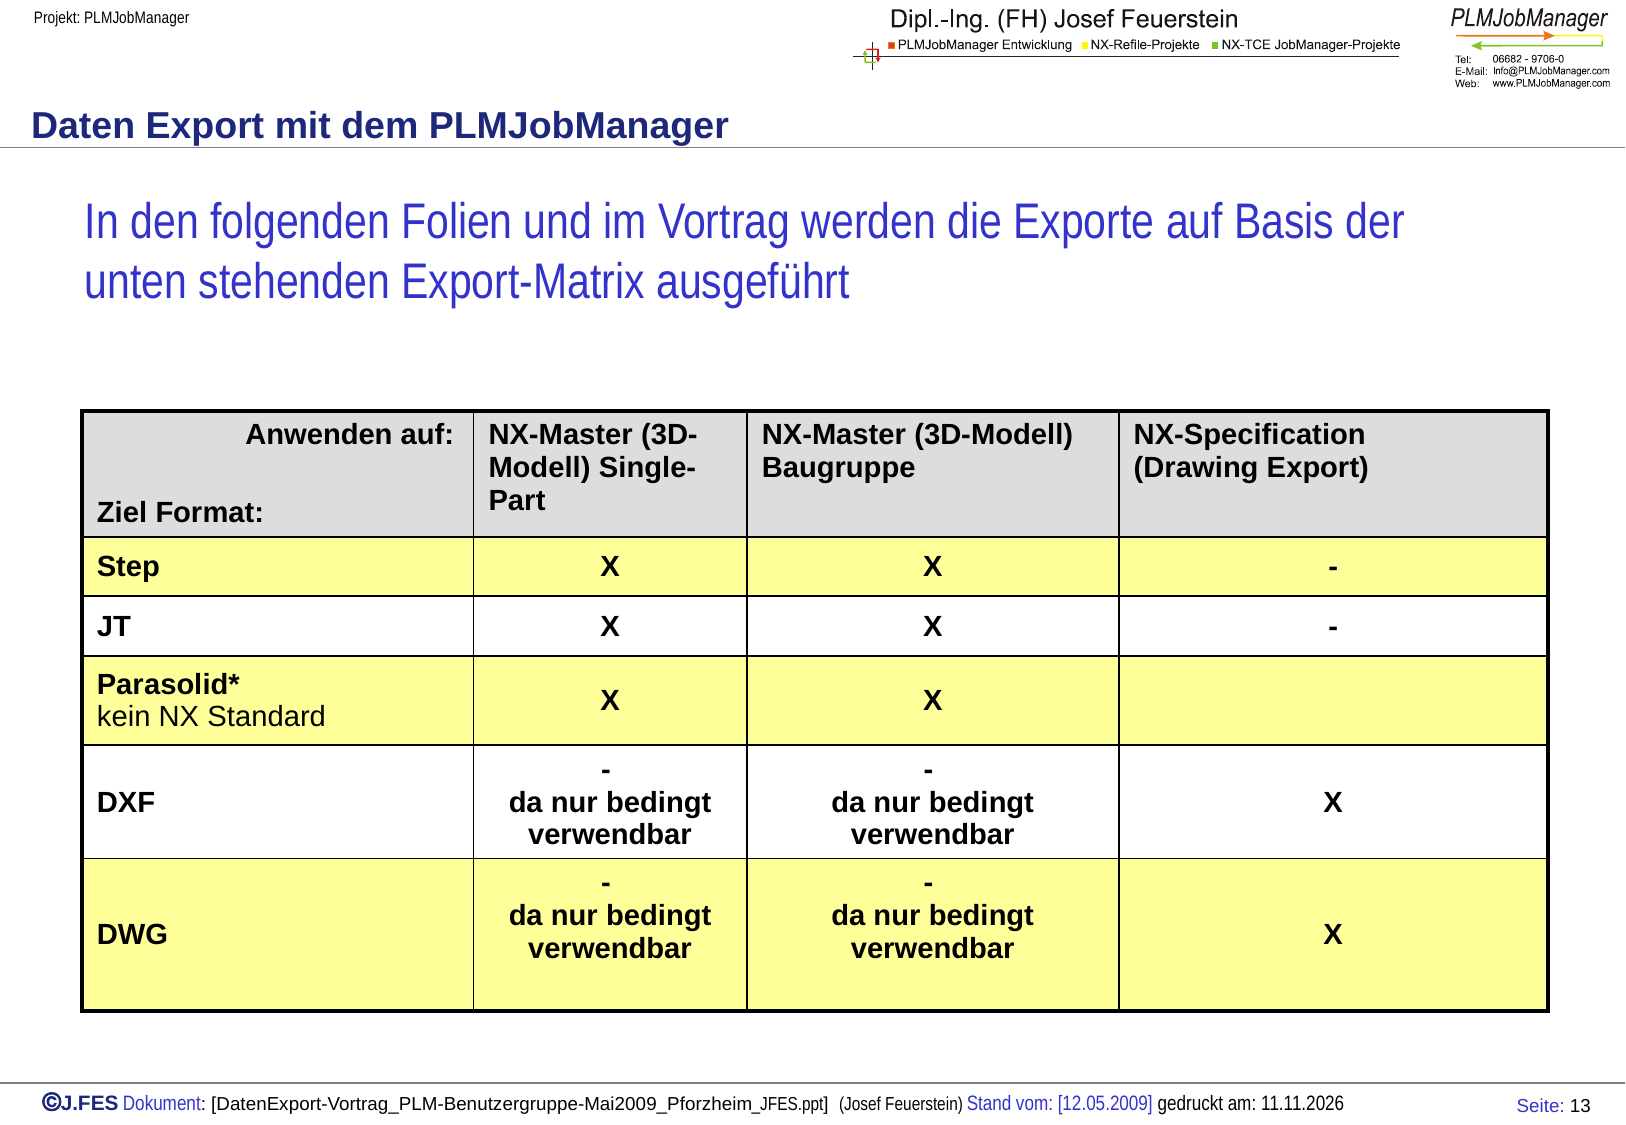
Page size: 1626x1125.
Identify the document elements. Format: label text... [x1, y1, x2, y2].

table_cell JT [84, 597, 473, 655]
table_cell Step [84, 538, 473, 595]
table_cell - [1120, 597, 1546, 655]
table_cell [1120, 657, 1546, 744]
table_cell DWG [84, 859, 473, 1009]
table_cell X [1120, 859, 1546, 1009]
table_header NX-Specification (Drawing Export) [1120, 413, 1546, 536]
table_header NX-Master (3D-Modell) Single-Part [474, 413, 746, 536]
table_cell X [748, 657, 1118, 744]
table_cell X [748, 597, 1118, 655]
table_cell - da nur bedingt verwendbar [748, 746, 1118, 858]
table_cell DXF [84, 746, 473, 858]
table_cell X [748, 538, 1118, 595]
table_header NX-Master (3D-Modell) Baugruppe [748, 413, 1118, 536]
table_cell X [474, 538, 746, 595]
text_box In den folgenden Folien und im Vortrag werden die Exporte auf Basis der unten stehenden Export-Matrix ausgeführt [70, 181, 1524, 316]
table_cell X [1120, 746, 1546, 858]
table_cell - [1120, 538, 1546, 595]
table_cell X [474, 597, 746, 655]
title Daten Export mit dem PLMJobManager [31, 73, 1600, 147]
table_cell - da nur bedingt verwendbar [474, 859, 746, 1009]
table_cell - da nur bedingt verwendbar [748, 859, 1118, 1009]
table_cell Parasolid* kein NX Standard [84, 657, 473, 744]
table_cell - da nur bedingt verwendbar [474, 746, 746, 858]
table_header Anwenden auf: Ziel Format: [84, 413, 473, 536]
table_cell X [474, 657, 746, 744]
